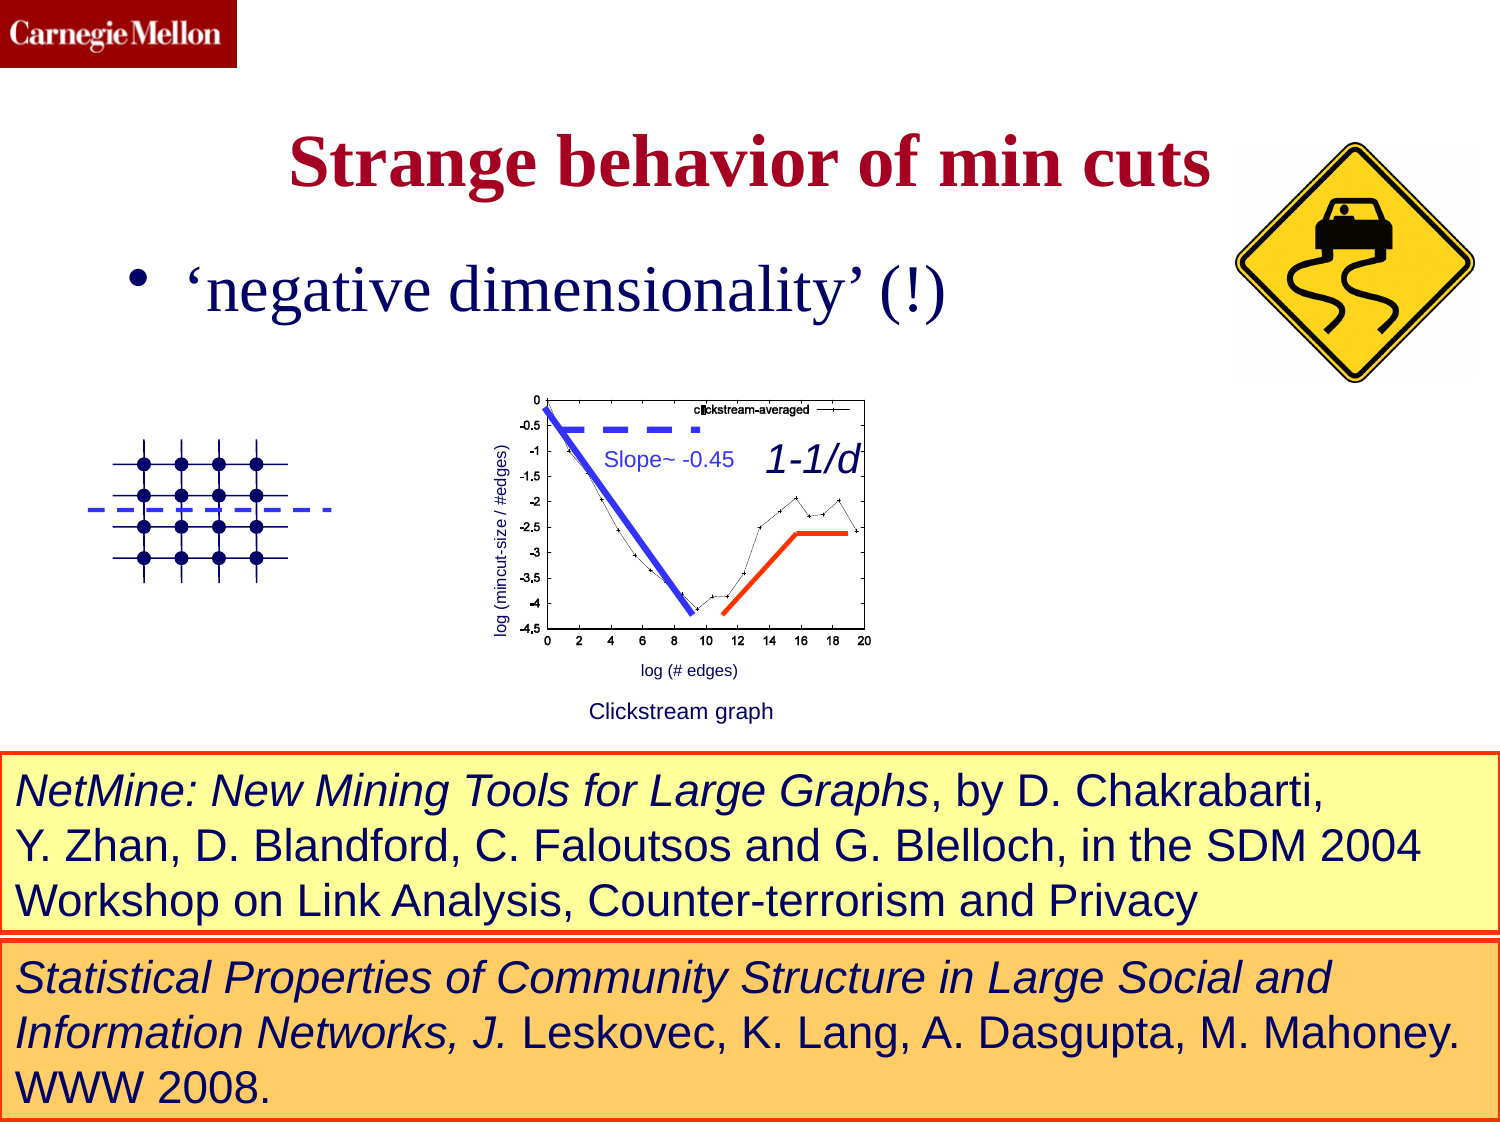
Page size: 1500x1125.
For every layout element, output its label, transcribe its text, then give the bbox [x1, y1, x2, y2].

picture [1235, 142, 1476, 383]
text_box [87, 439, 332, 584]
title Strange behavior of min cuts [112, 99, 1388, 213]
list ‘negative dimensionality’ (!) [112, 237, 1388, 752]
picture [0, 0, 237, 68]
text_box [481, 370, 893, 741]
text_box Statistical Properties of Community Structure in Large Social and Information Networks, J. Leskovec, K. Lang, A. Dasgupta, M. Mahoney. WWW 2008. [0, 940, 1500, 1121]
text_box NetMine: New Mining Tools for Large Graphs, by D. Chakrabarti, Y. Zhan, D. Blandford, C. Faloutsos and G. Blelloch, in the SDM 2004 Workshop on Link Analysis, Counter-terrorism and Privacy [0, 752, 1500, 933]
list ‘negative dimensionality’ (!) [112, 933, 1388, 940]
